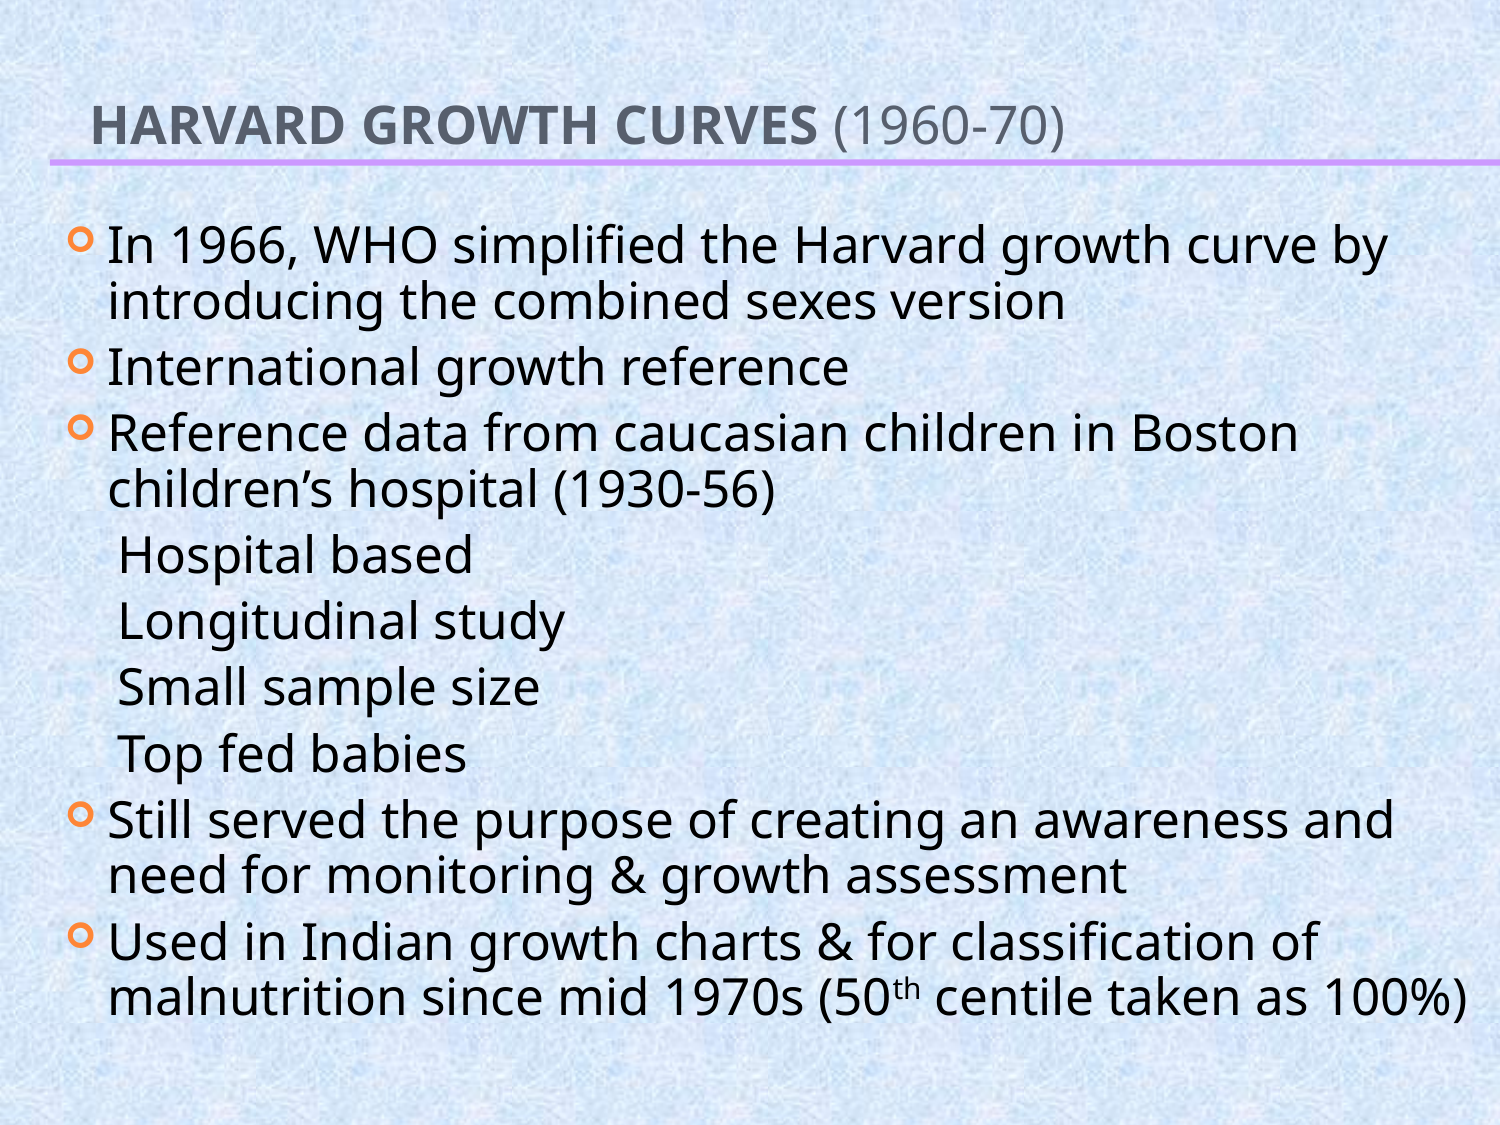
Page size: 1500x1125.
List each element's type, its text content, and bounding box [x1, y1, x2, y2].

list In 1966, WHO simplified the Harvard growth curve by introducing the combined sexes version International growth reference Reference data from caucasian children in Boston children’s hospital (1930-56) Hospital based Longitudinal study Small sample size Top fed babies Still served the purpose of creating an awareness and need for monitoring & growth assessment Used in Indian growth charts & for classification of malnutrition since mid 1970s (50th centile taken as 100%) [50, 212, 1500, 1088]
title Harvard Growth Curves (1960-70) [75, 45, 1300, 162]
picture [0, 0, 1500, 1125]
